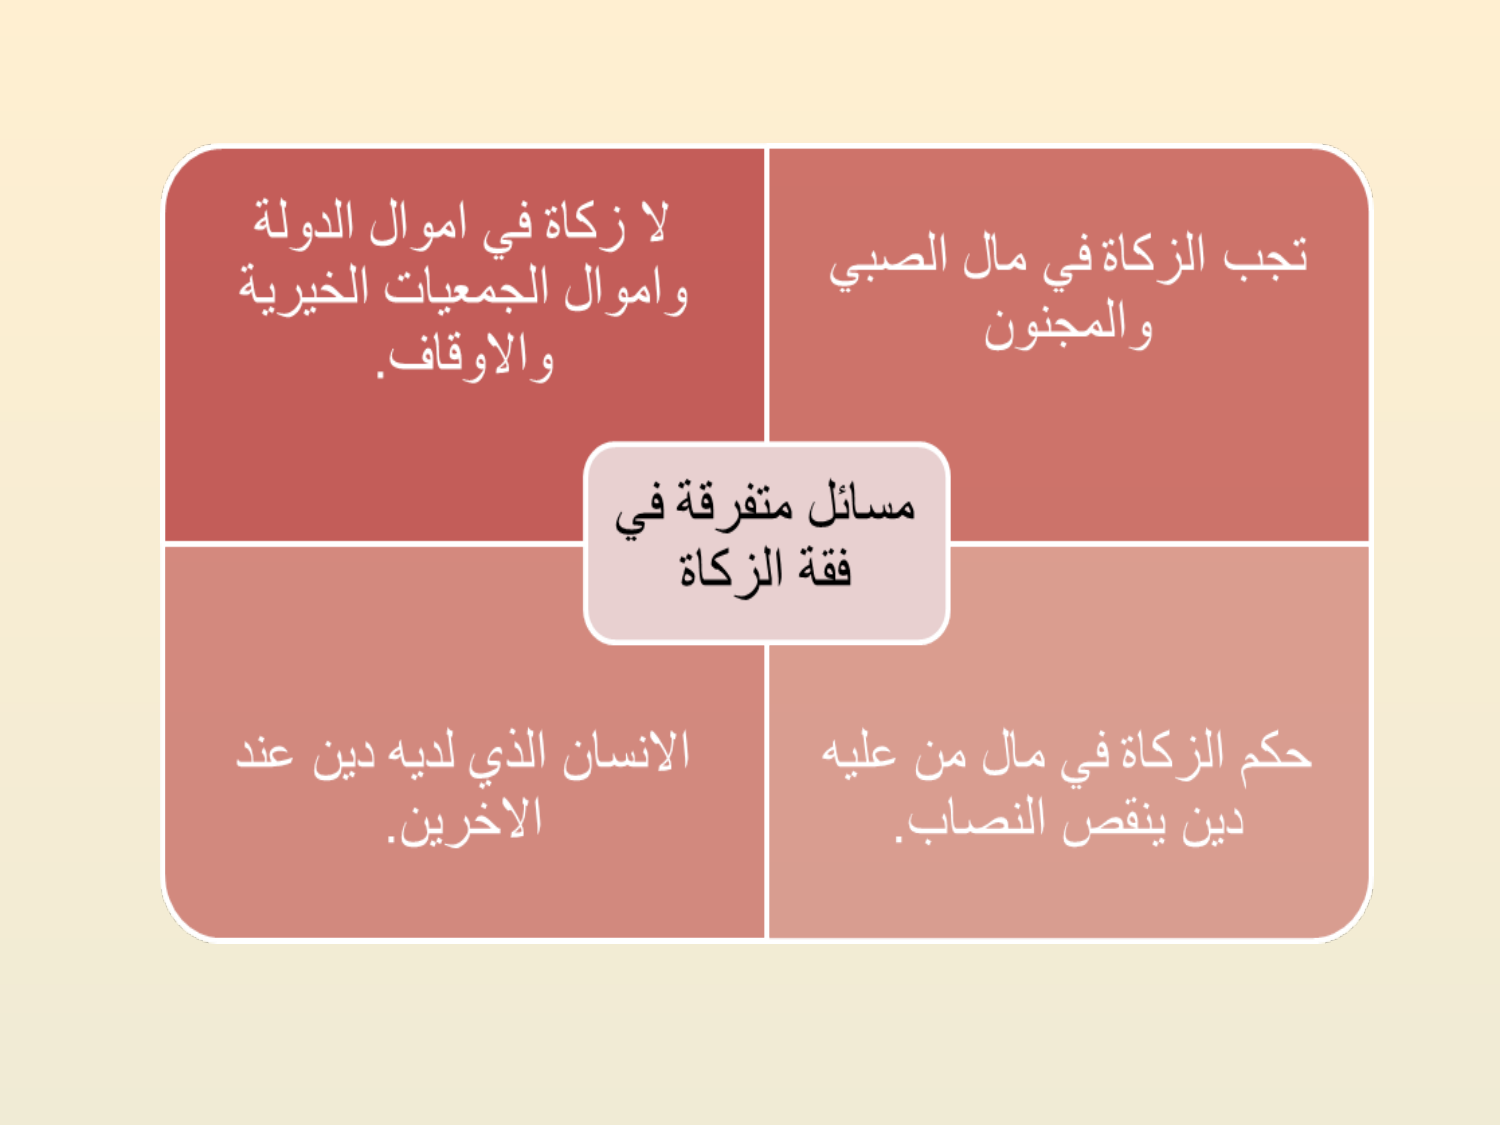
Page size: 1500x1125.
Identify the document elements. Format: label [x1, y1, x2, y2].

picture [160, 142, 1374, 944]
